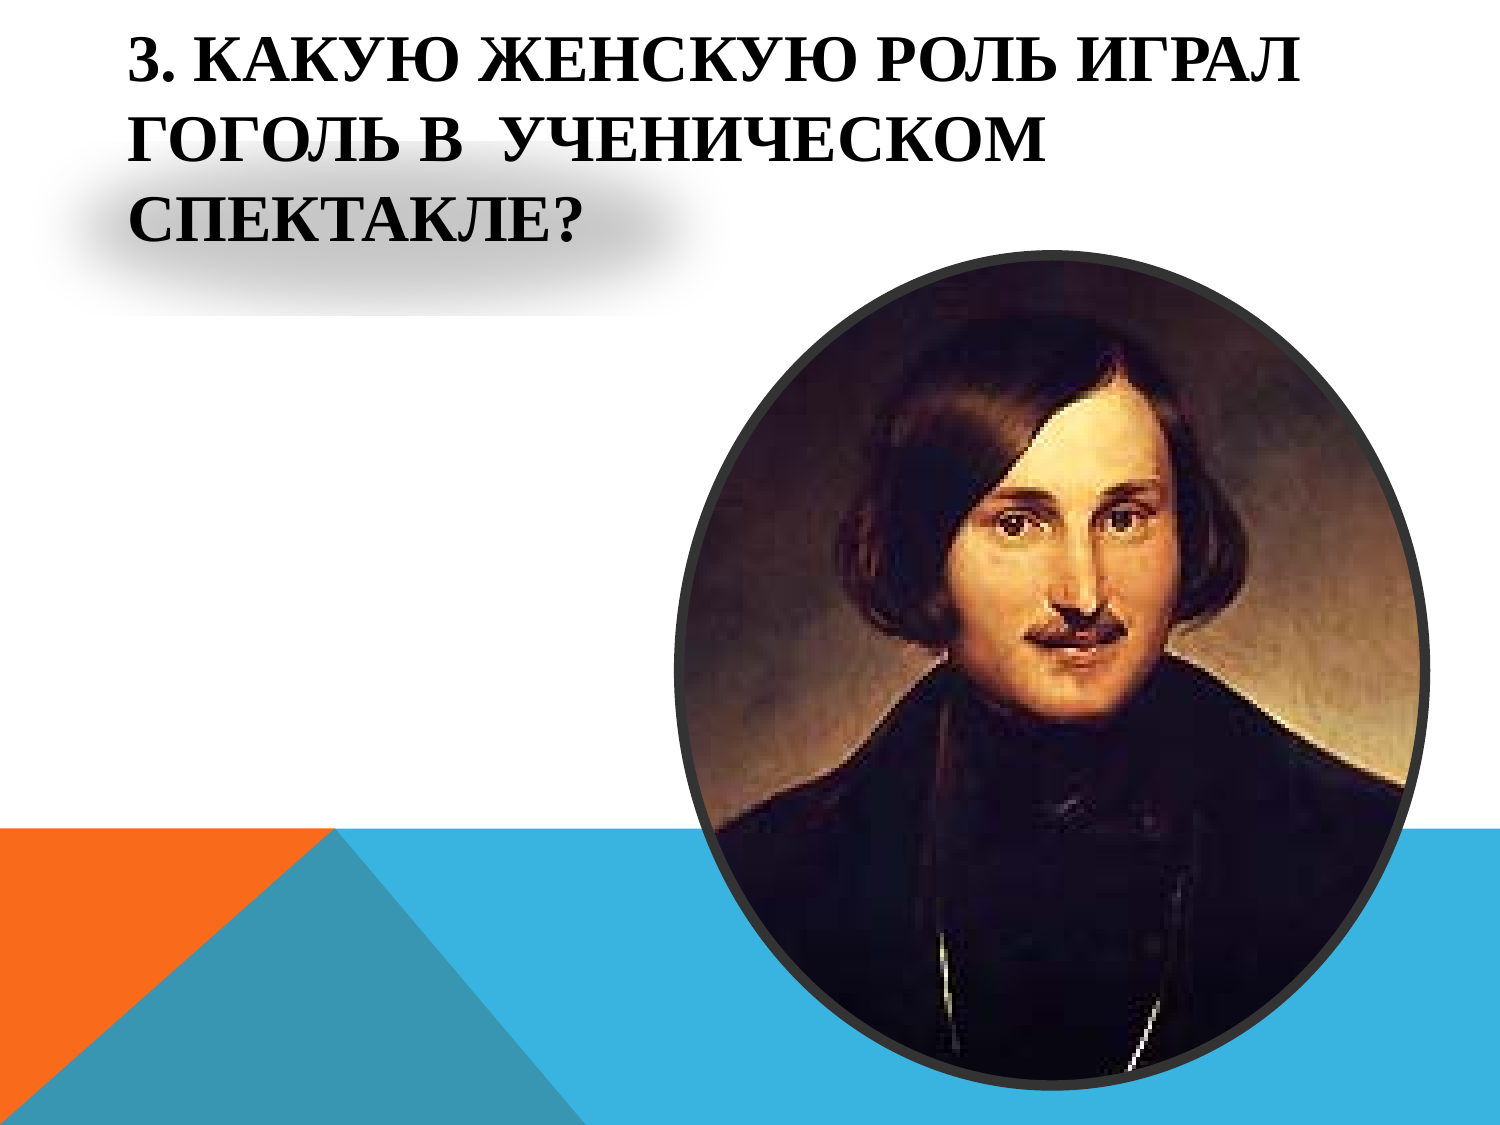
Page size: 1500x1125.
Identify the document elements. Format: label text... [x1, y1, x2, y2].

title 3. Какую женскую роль играл Гоголь в ученическом спектакле? [112, 90, 1483, 180]
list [678, 255, 1426, 1086]
